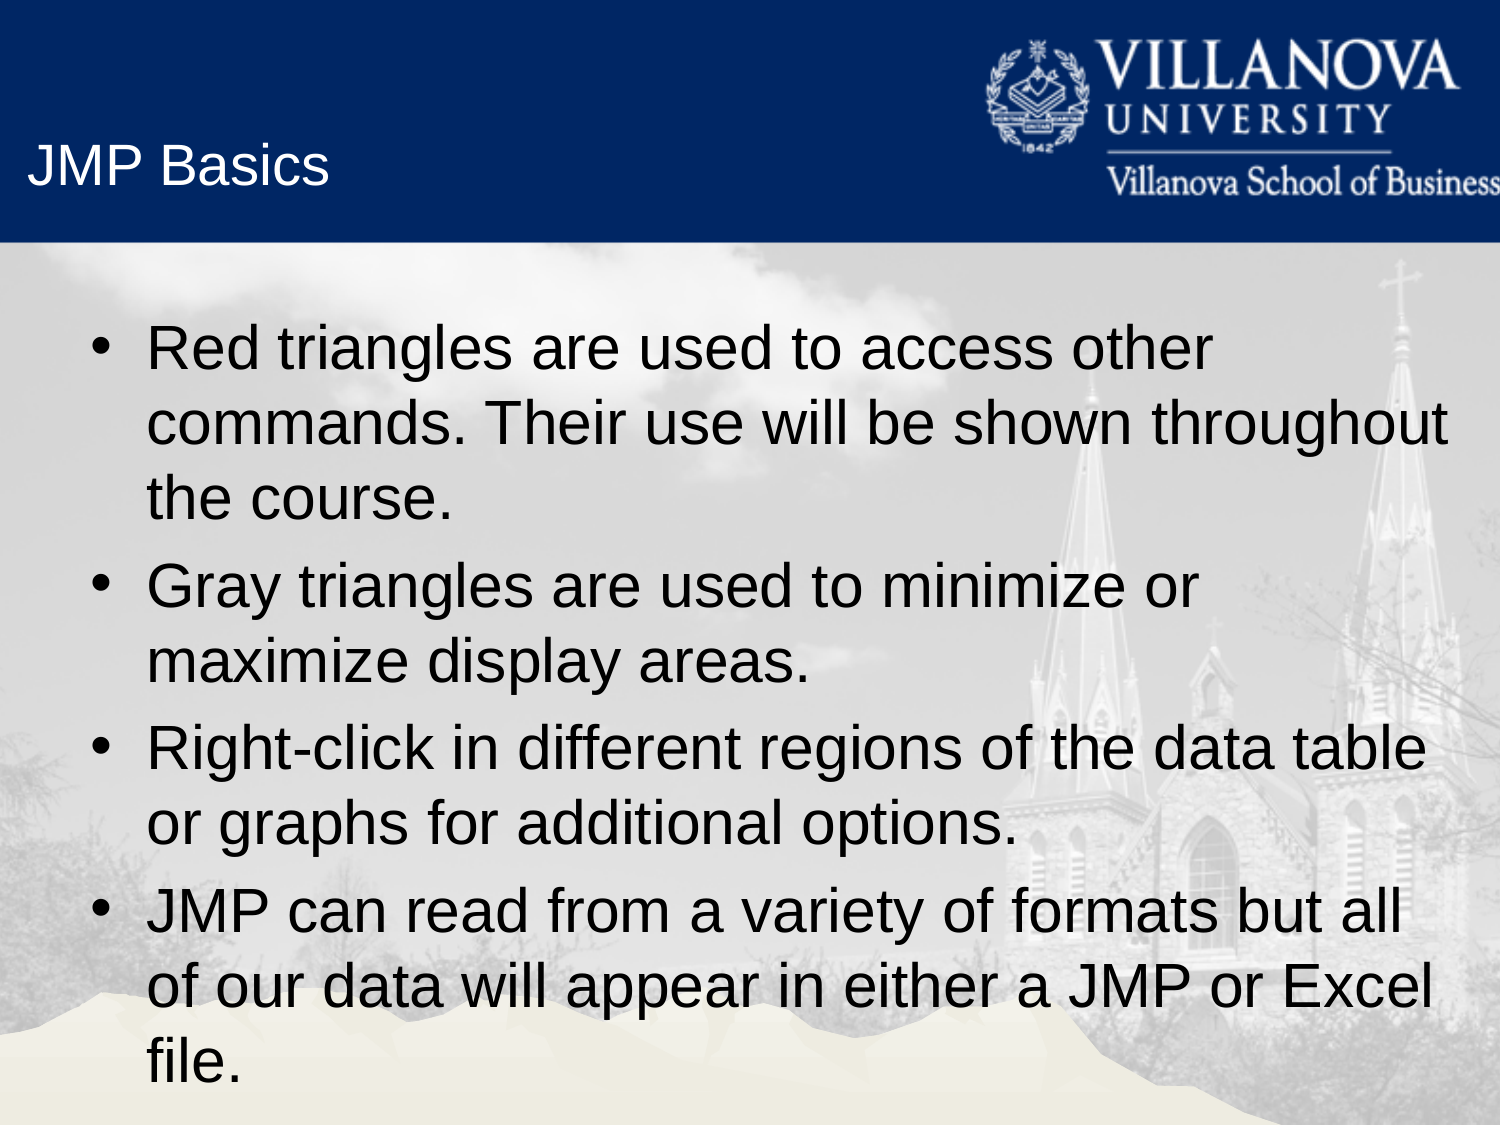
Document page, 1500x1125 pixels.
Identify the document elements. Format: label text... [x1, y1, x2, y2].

title JMP Basics [12, 24, 1288, 213]
list Red triangles are used to access other commands. Their use will be shown throughout the course. Gray triangles are used to minimize or maximize display areas. Right-click in different regions of the data table or graphs for additional options. JMP can read from a variety of formats but all of our data will appear in either a JMP or Excel file. [75, 299, 1475, 1038]
picture [0, 0, 1500, 1125]
